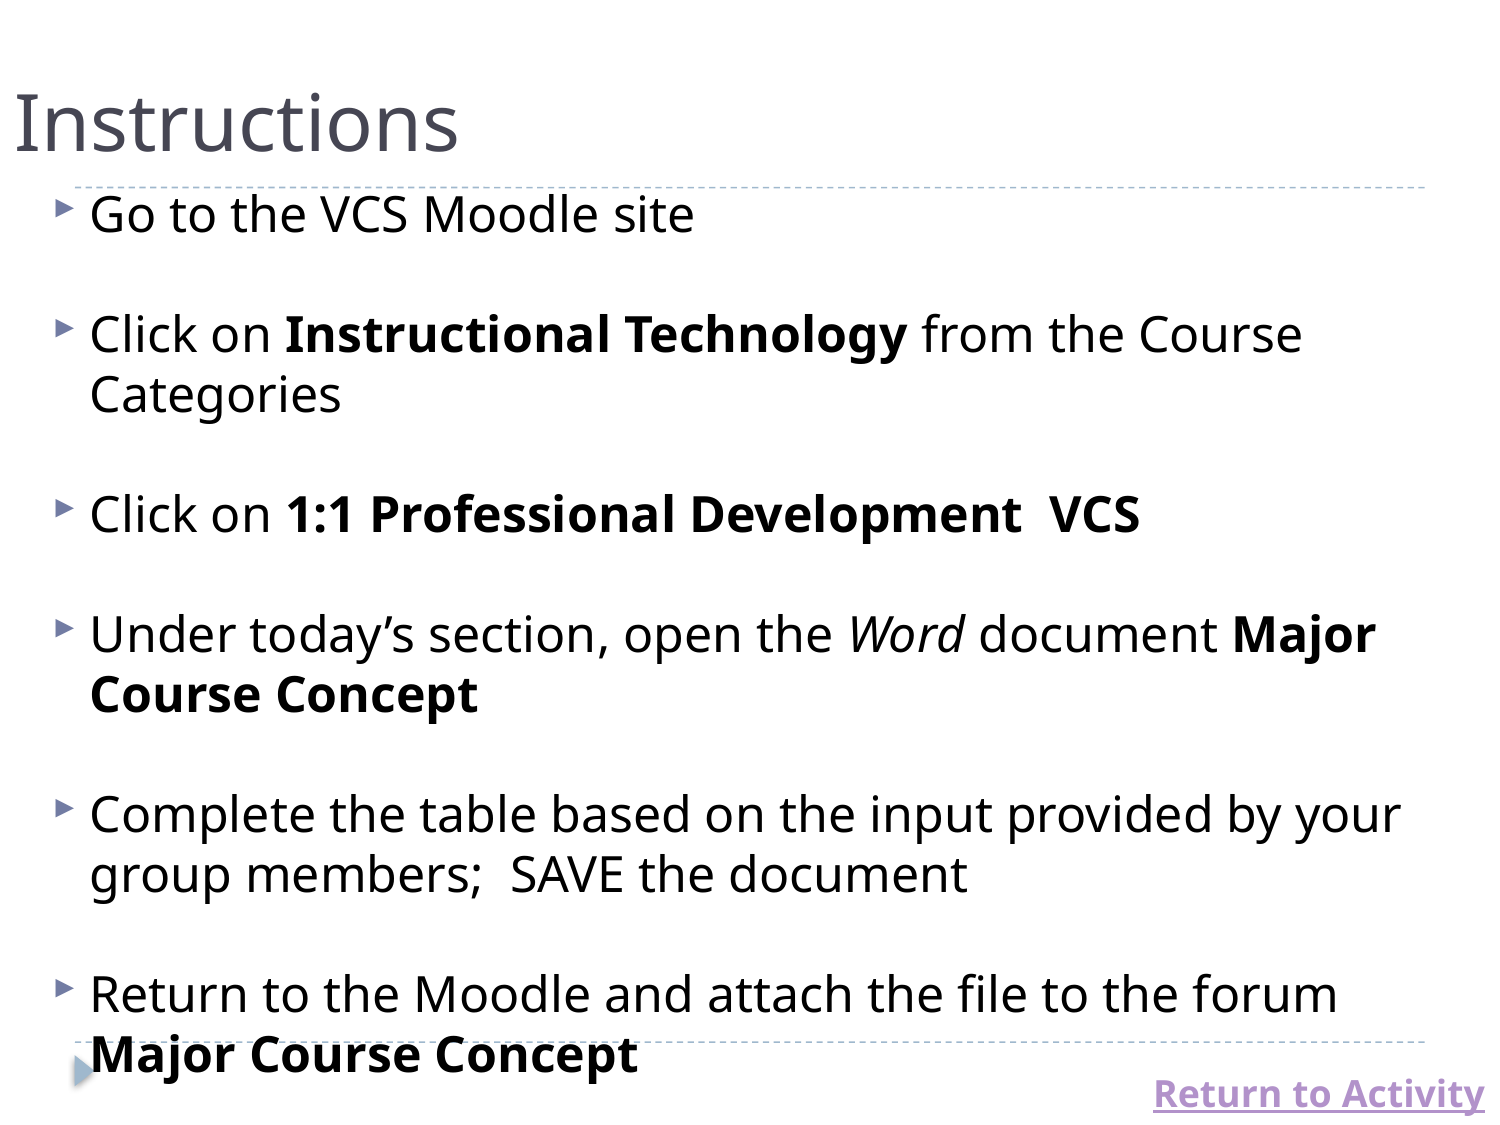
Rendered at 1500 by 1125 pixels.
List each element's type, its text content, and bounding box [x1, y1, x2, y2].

text_box Return to Activity [974, 1062, 1500, 1125]
list Go to the VCS Moodle site Click on Instructional Technology from the Course Categories Click on 1:1 Professional Development VCS Under today’s section, open the Word document Major Course Concept Complete the table based on the input provided by your group members; SAVE the document Return to the Moodle and attach the file to the forum Major Course Concept [37, 174, 1475, 1125]
title Instructions [0, 0, 1350, 175]
